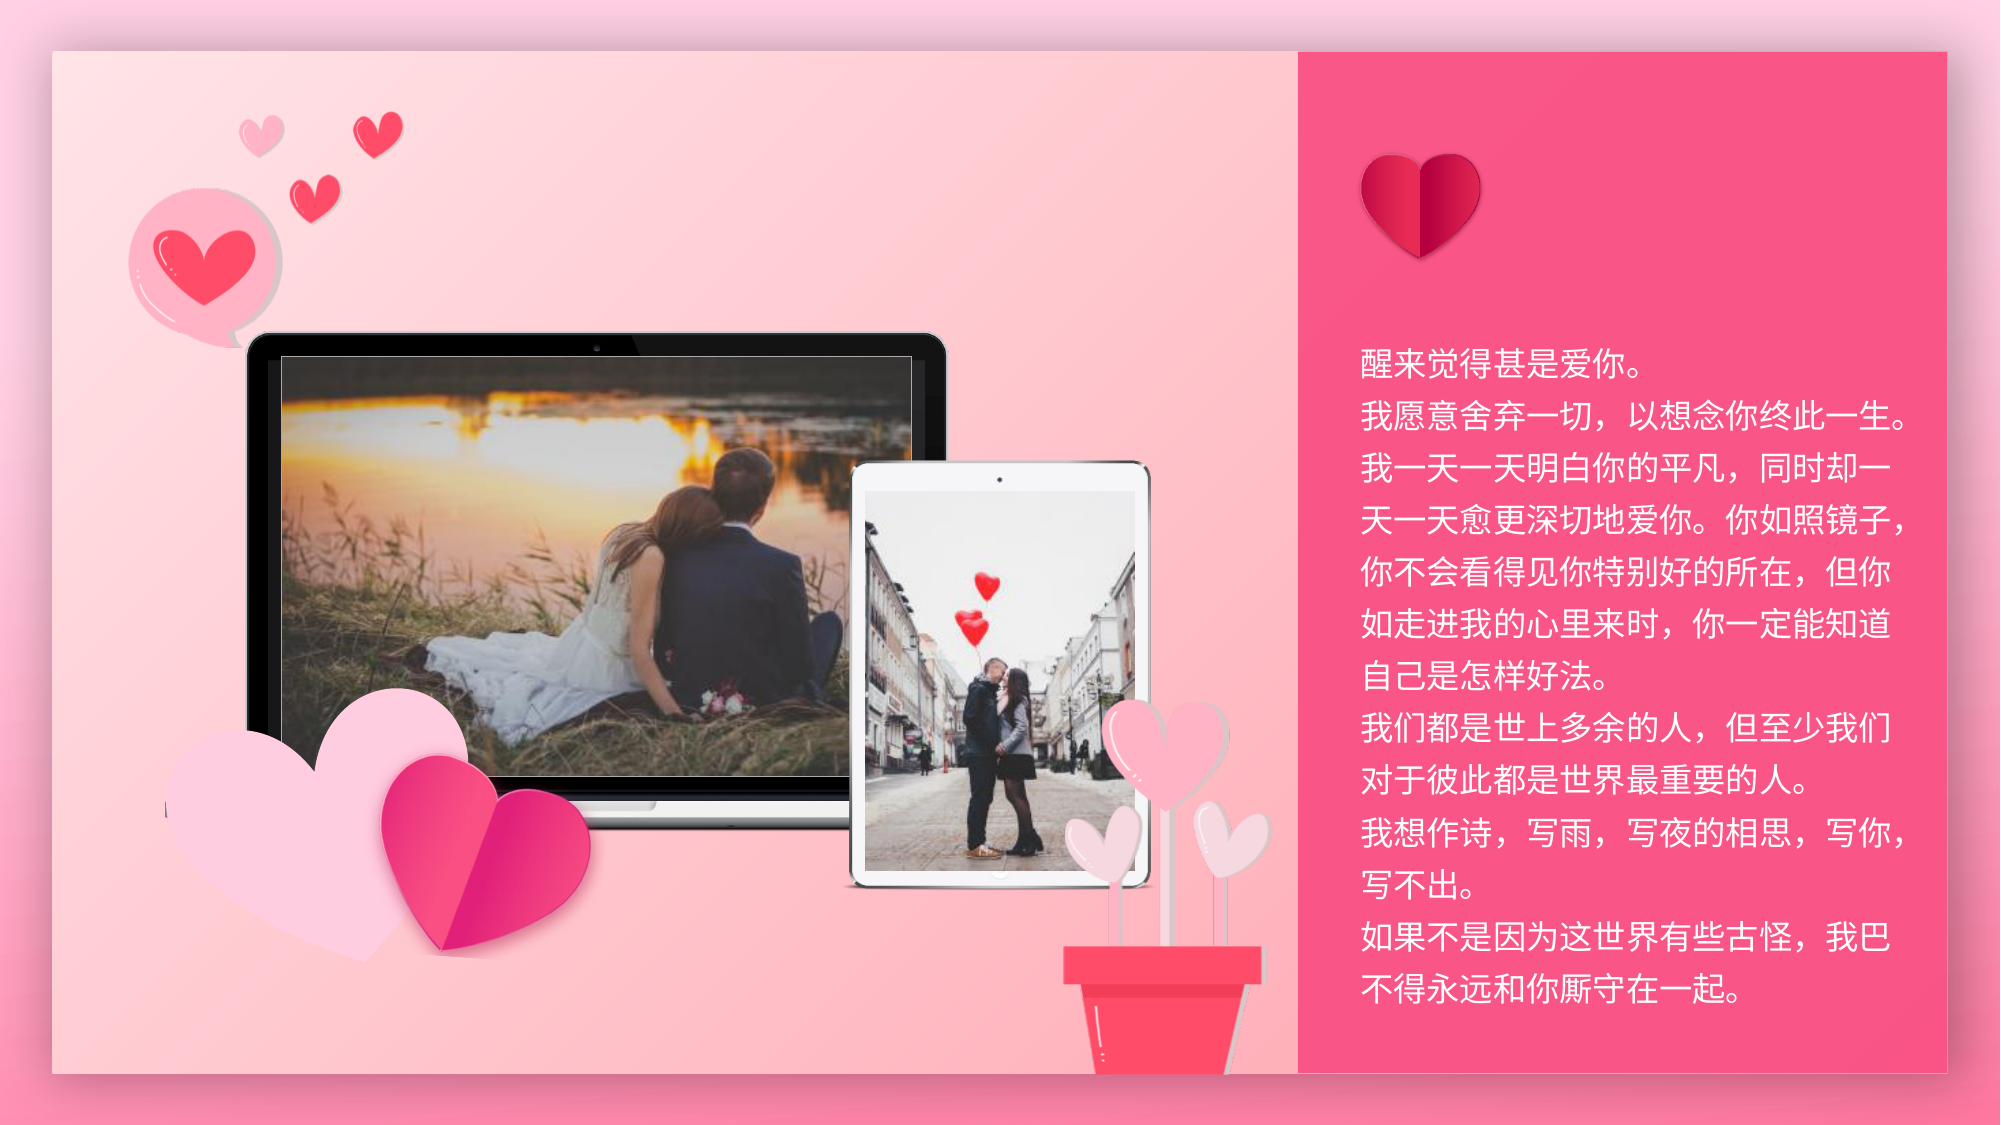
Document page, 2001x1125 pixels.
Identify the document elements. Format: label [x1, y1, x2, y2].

text_box [784, 416, 1216, 933]
text_box [78, 277, 1114, 915]
picture [0, 0, 2000, 1125]
text_box [178, 704, 605, 967]
